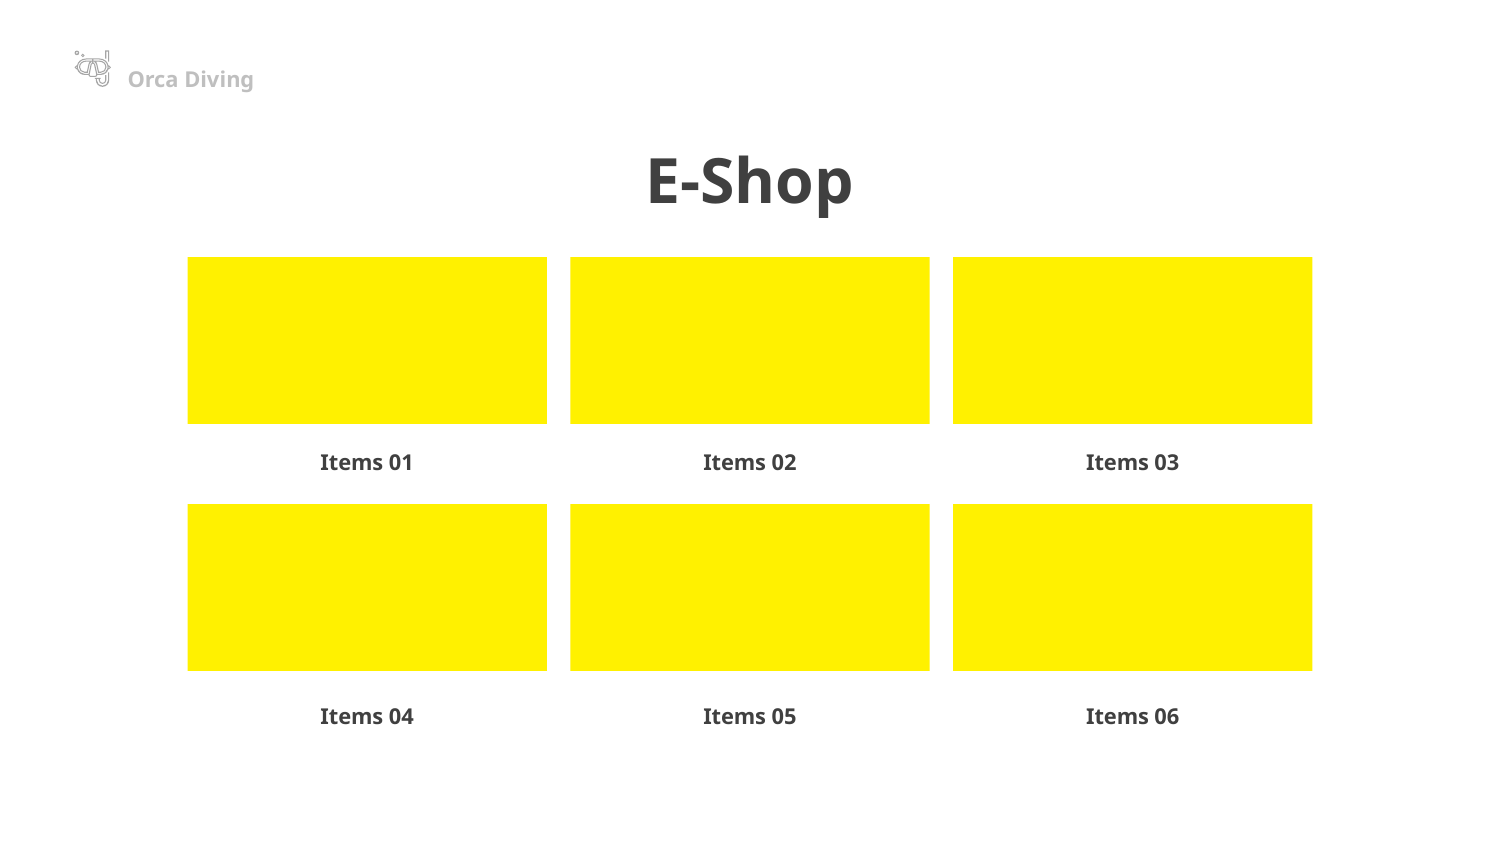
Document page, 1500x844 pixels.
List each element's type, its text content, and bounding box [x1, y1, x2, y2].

text_box Items 05 [570, 695, 930, 737]
text_box Items 02 [570, 441, 930, 483]
picture [187, 504, 547, 671]
text_box Items 04 [187, 695, 547, 737]
picture [953, 257, 1313, 424]
text_box Items 06 [953, 695, 1313, 737]
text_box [74, 50, 324, 99]
picture [570, 257, 930, 424]
picture [570, 504, 930, 671]
picture [953, 504, 1313, 671]
text_box E-Shop [405, 133, 1095, 224]
picture [187, 257, 547, 424]
text_box Items 03 [953, 441, 1313, 483]
text_box Items 01 [187, 441, 547, 483]
